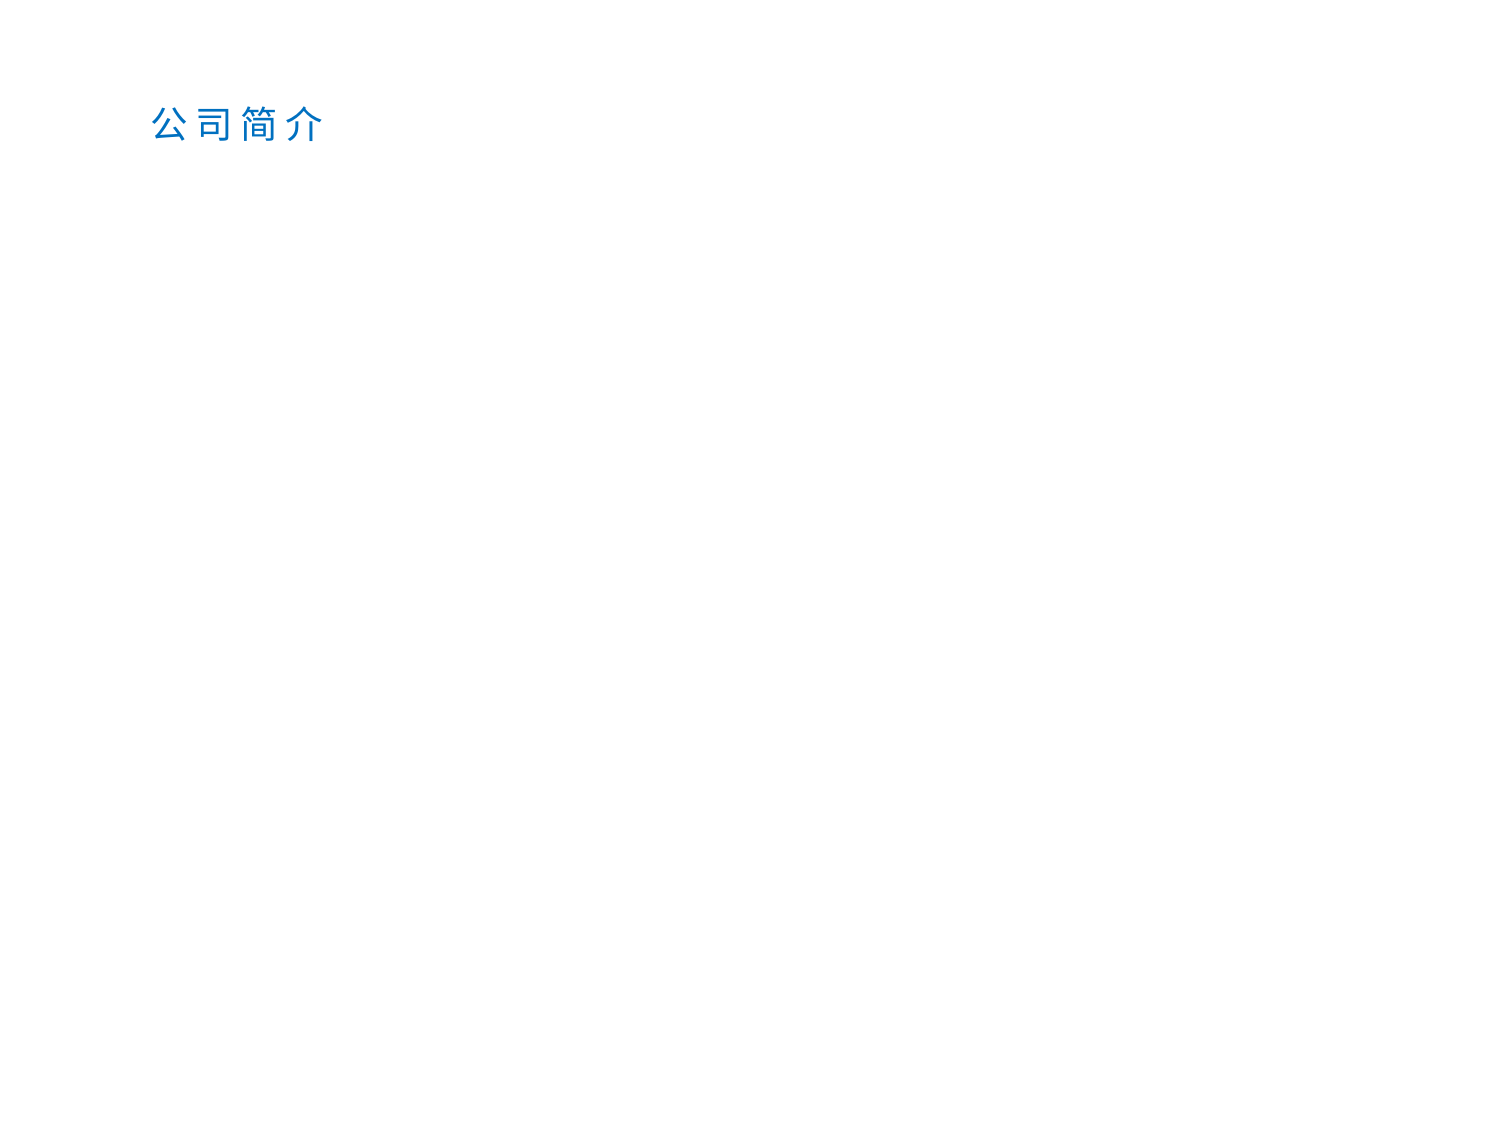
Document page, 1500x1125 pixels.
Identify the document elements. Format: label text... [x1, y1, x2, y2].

text_box 公司简介 [95, 93, 339, 154]
